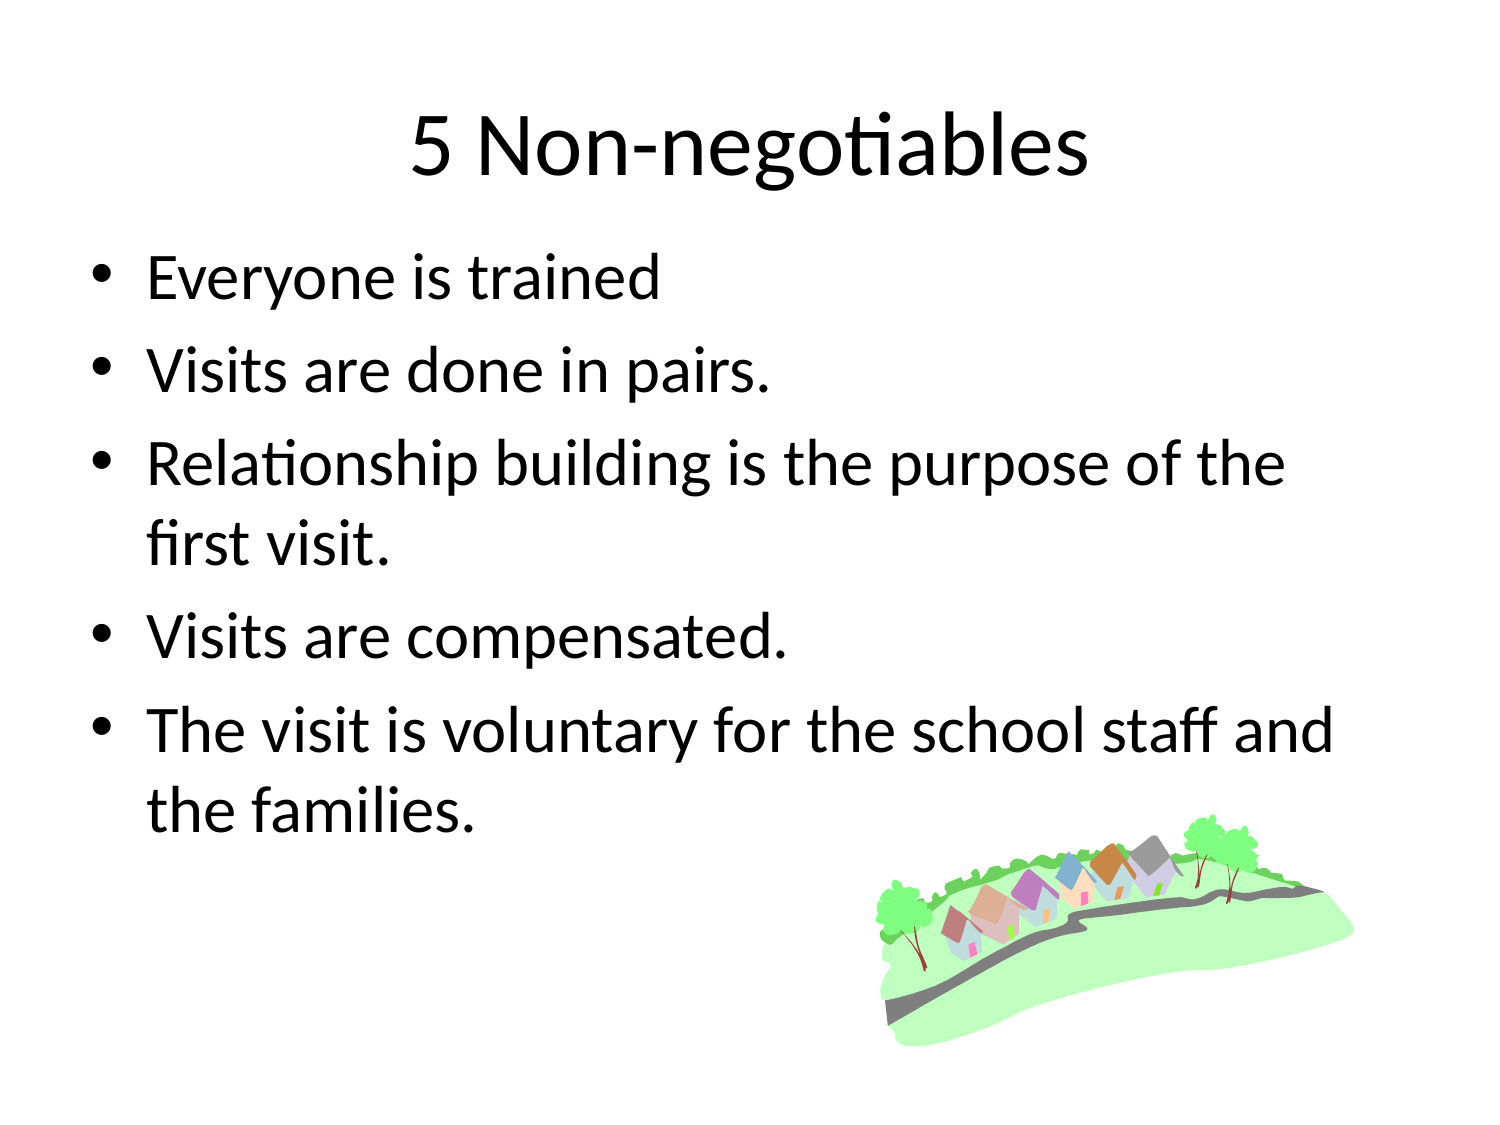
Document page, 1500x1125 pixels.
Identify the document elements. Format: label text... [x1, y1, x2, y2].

list Everyone is trained Visits are done in pairs. Relationship building is the purpose of the first visit. Visits are compensated. The visit is voluntary for the school staff and the families. [75, 224, 1375, 1005]
picture [874, 812, 1359, 1064]
title 5 Non-negotiables [75, 45, 1425, 233]
